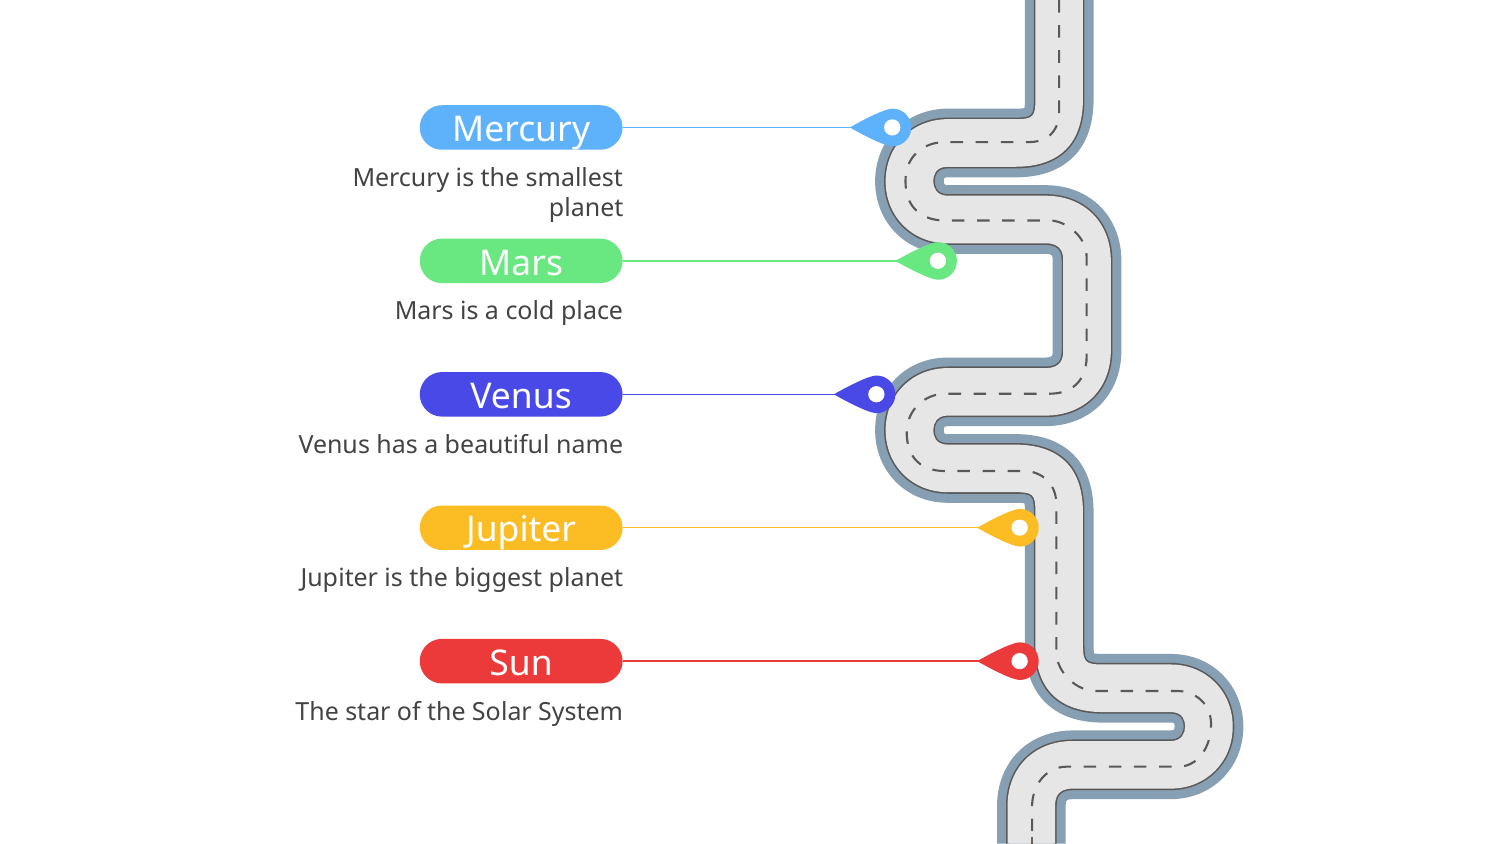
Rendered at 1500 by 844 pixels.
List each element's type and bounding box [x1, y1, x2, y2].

text_box [256, 371, 896, 472]
text_box [256, 638, 1039, 739]
text_box [256, 104, 912, 205]
text_box [256, 238, 958, 339]
text_box [256, 505, 1039, 606]
text_box [874, 0, 1244, 844]
